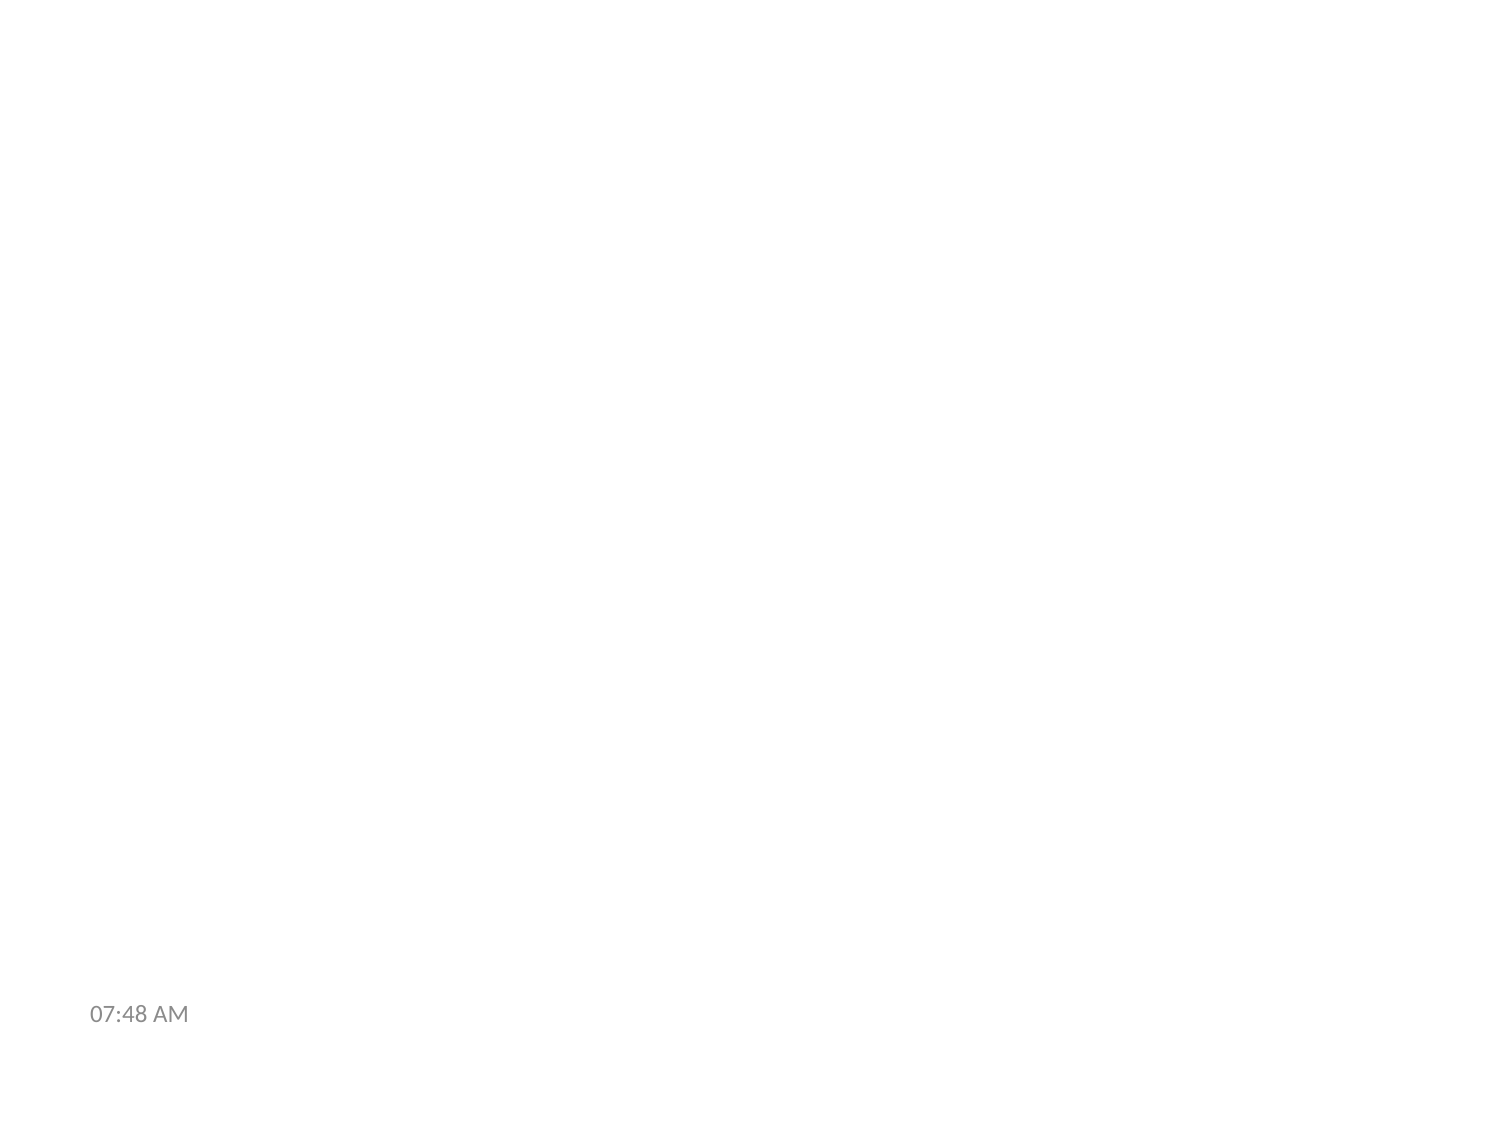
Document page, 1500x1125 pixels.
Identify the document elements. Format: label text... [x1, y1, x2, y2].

text_box 3:35 PM [75, 982, 425, 1043]
